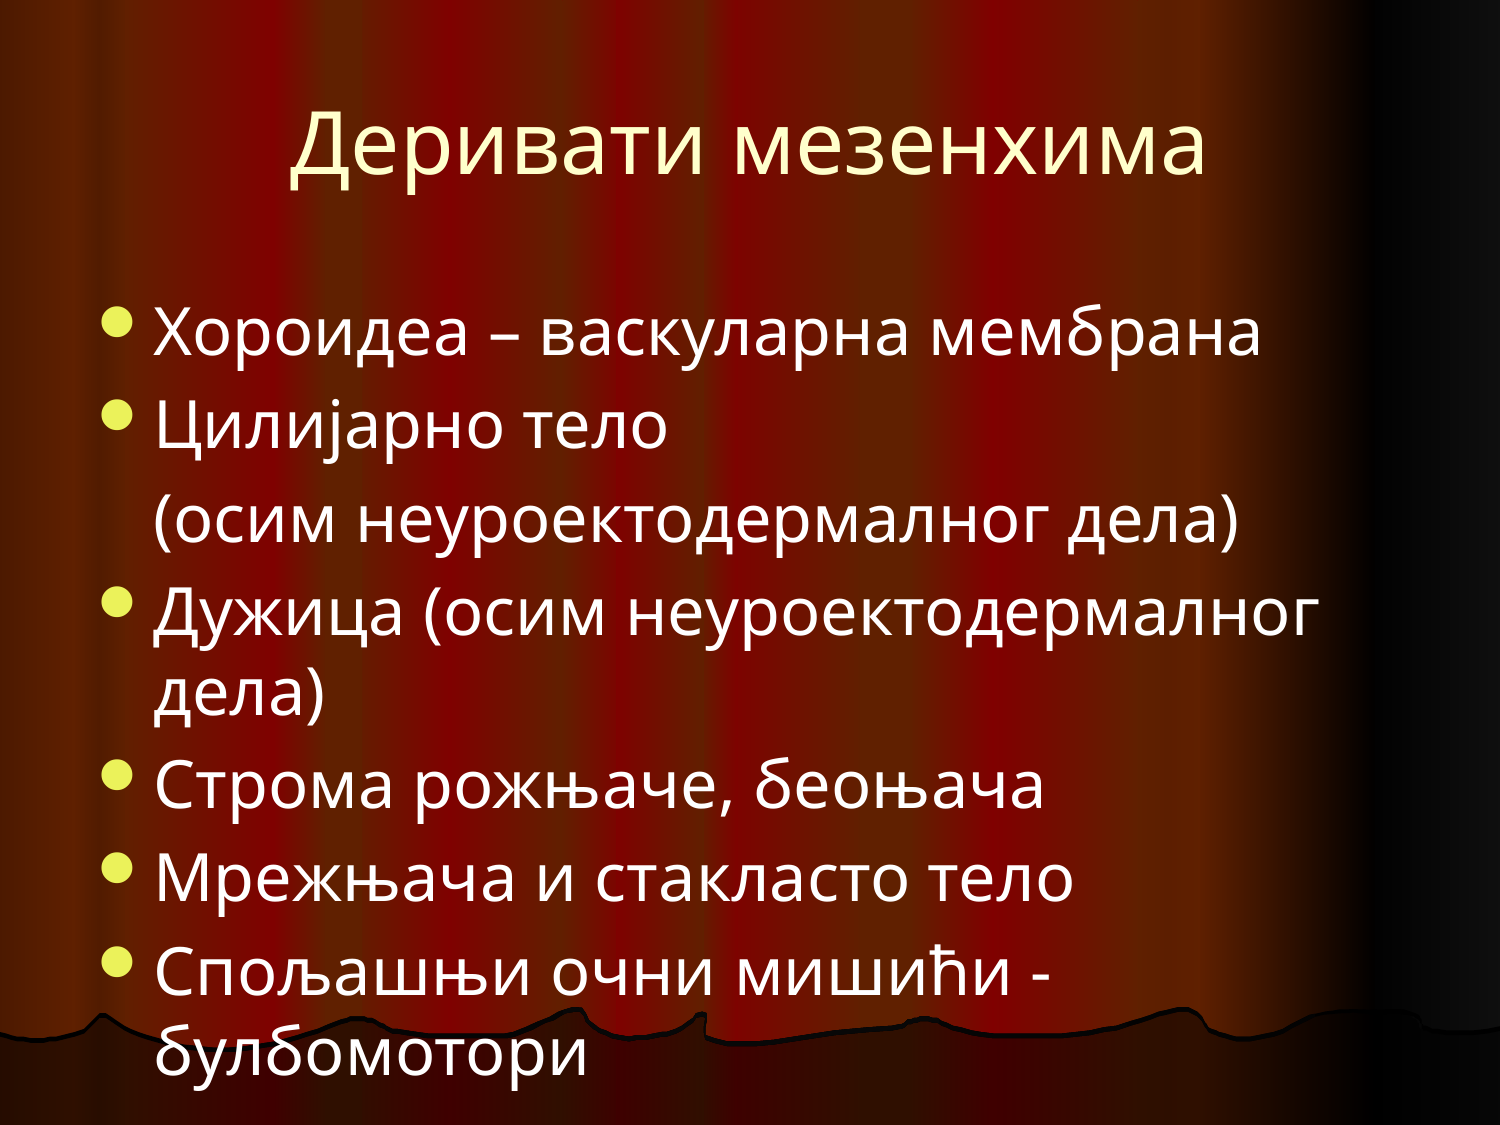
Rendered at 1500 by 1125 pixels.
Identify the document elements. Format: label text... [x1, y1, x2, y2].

title Деривати мезенхима [74, 45, 1426, 233]
list Хороидеа – васкуларна мембрана Цилијарно тело (осим неуроектодермалног дела) Дужица (осим неуроектодермалног дела) Строма рожњаче, беоњача Мрежњача и стакласто тело Спољашњи очни мишићи - булбомотори [81, 281, 1500, 1025]
